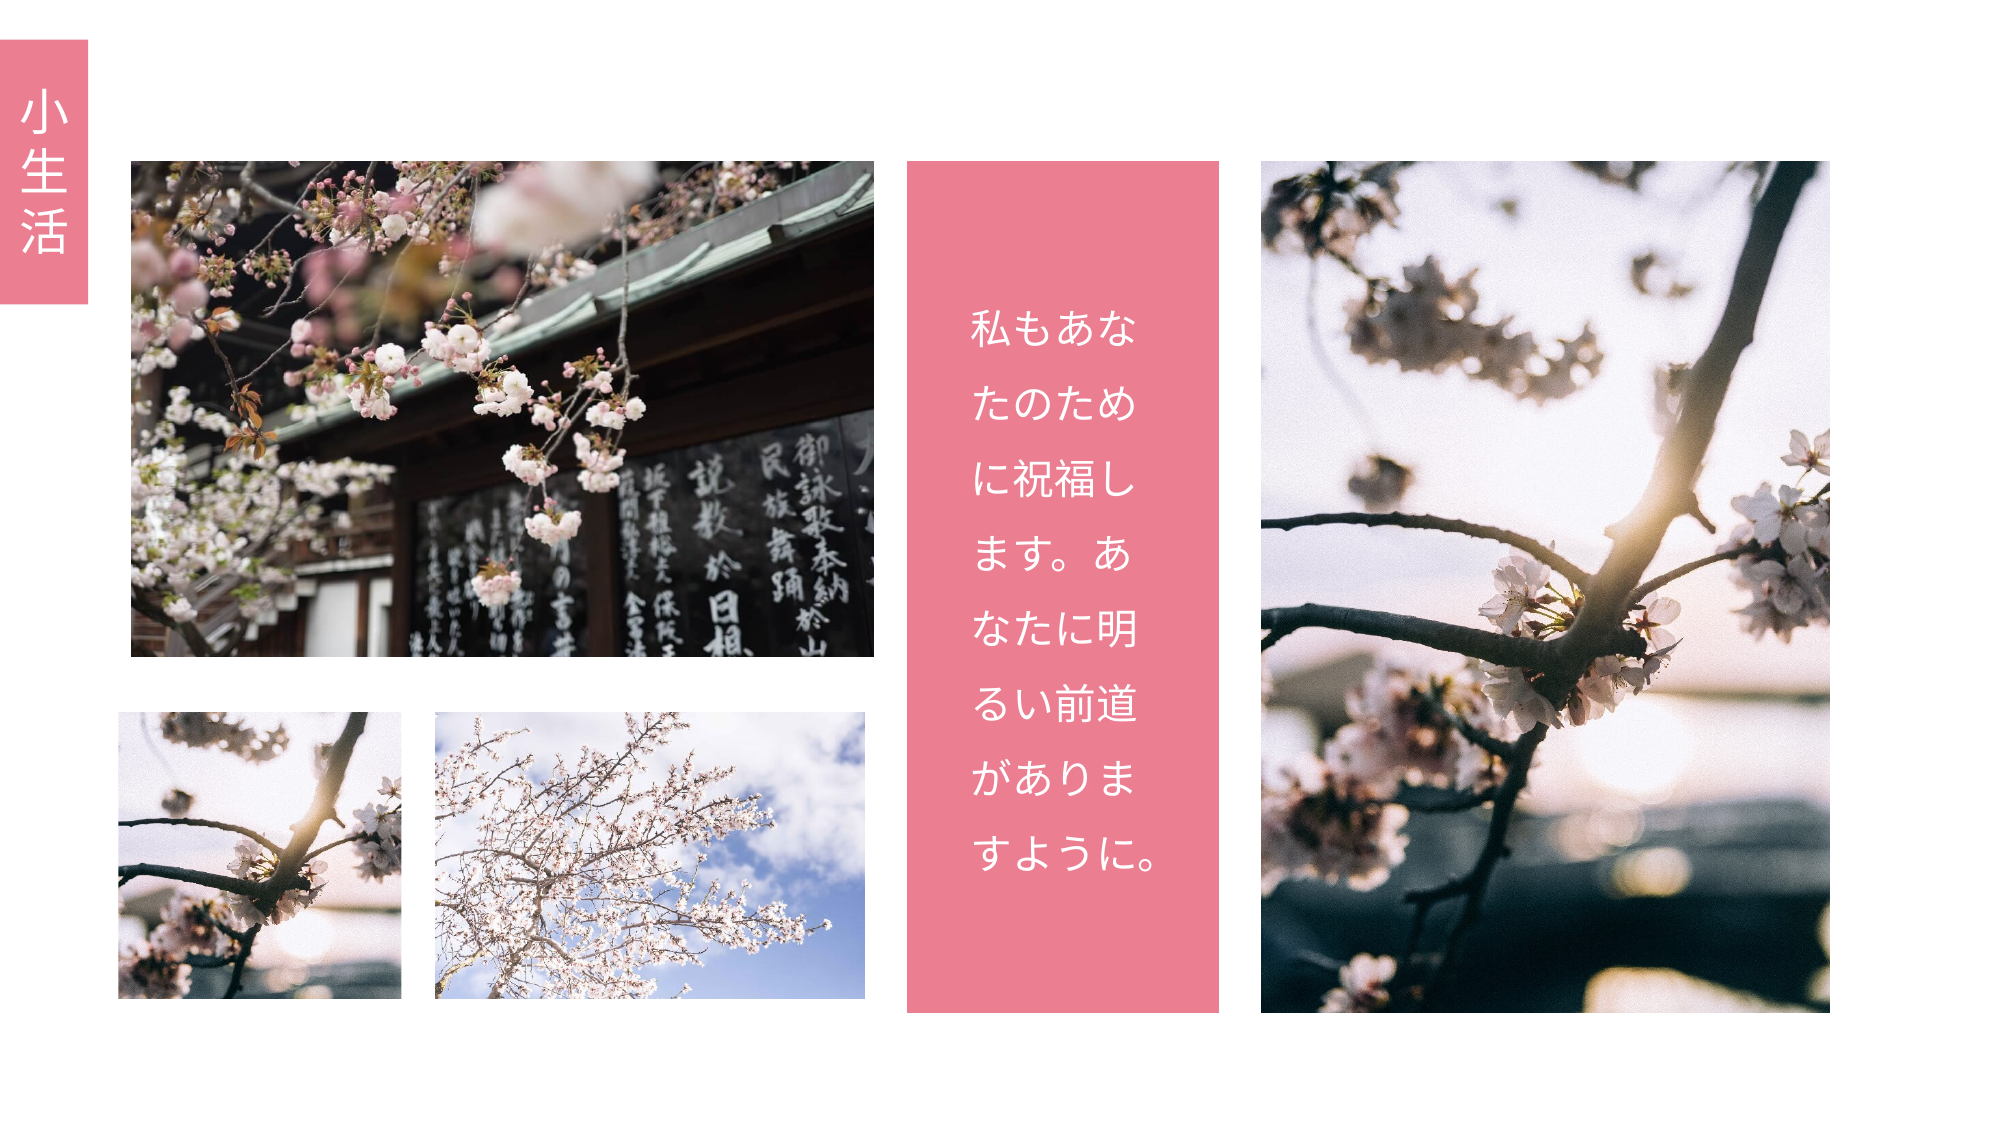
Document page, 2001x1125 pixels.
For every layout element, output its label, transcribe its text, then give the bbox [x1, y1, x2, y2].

text_box [0, 39, 89, 73]
picture [131, 161, 874, 658]
picture [1261, 161, 1830, 1013]
picture [118, 712, 402, 999]
picture [434, 712, 865, 999]
text_box [906, 160, 1220, 1014]
text_box 私もあなたのために祝福します。あなたに明るい前道がありますように。 [956, 270, 1171, 886]
text_box 小生活 [0, 73, 89, 269]
text_box [0, 269, 89, 305]
